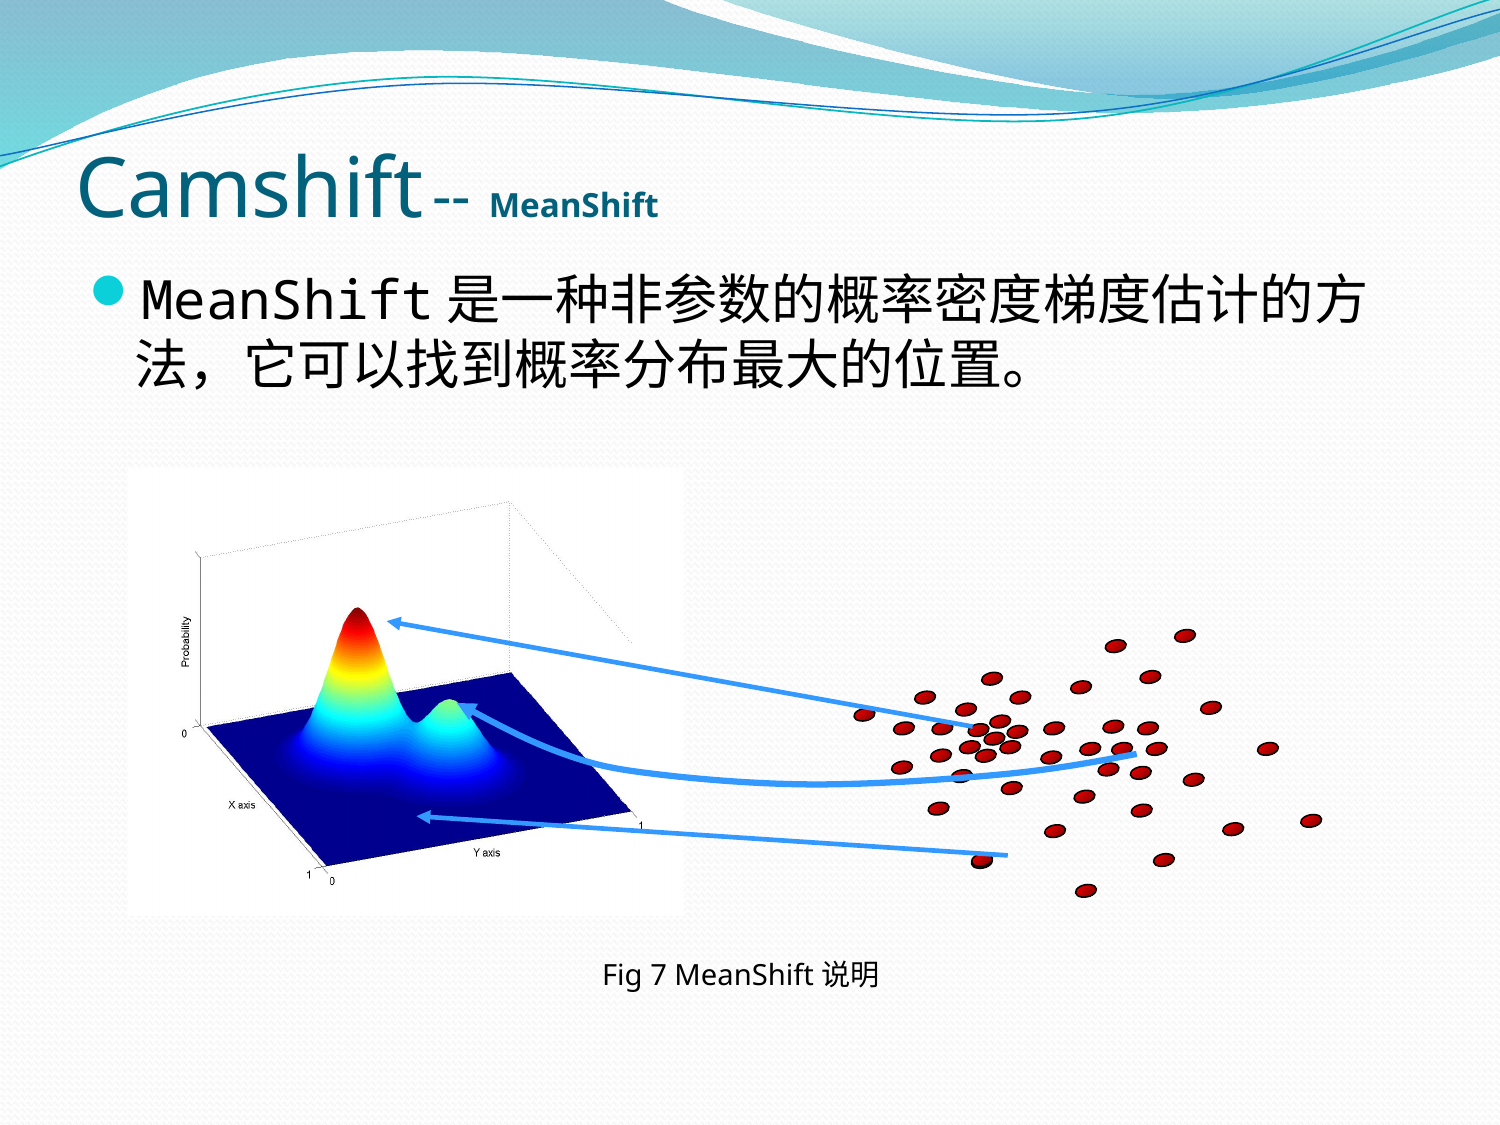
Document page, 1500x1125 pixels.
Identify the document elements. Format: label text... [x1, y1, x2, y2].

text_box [853, 629, 1322, 898]
picture [128, 468, 685, 916]
text_box Fig 7 MeanShift说明 [587, 949, 895, 999]
text_box [690, 720, 847, 785]
title Camshift -- MeanShift [75, 115, 1425, 235]
list MeanShift是一种非参数的概率密度梯度估计的方法，它可以找到概率分布最大的位置。 [75, 257, 1425, 1038]
